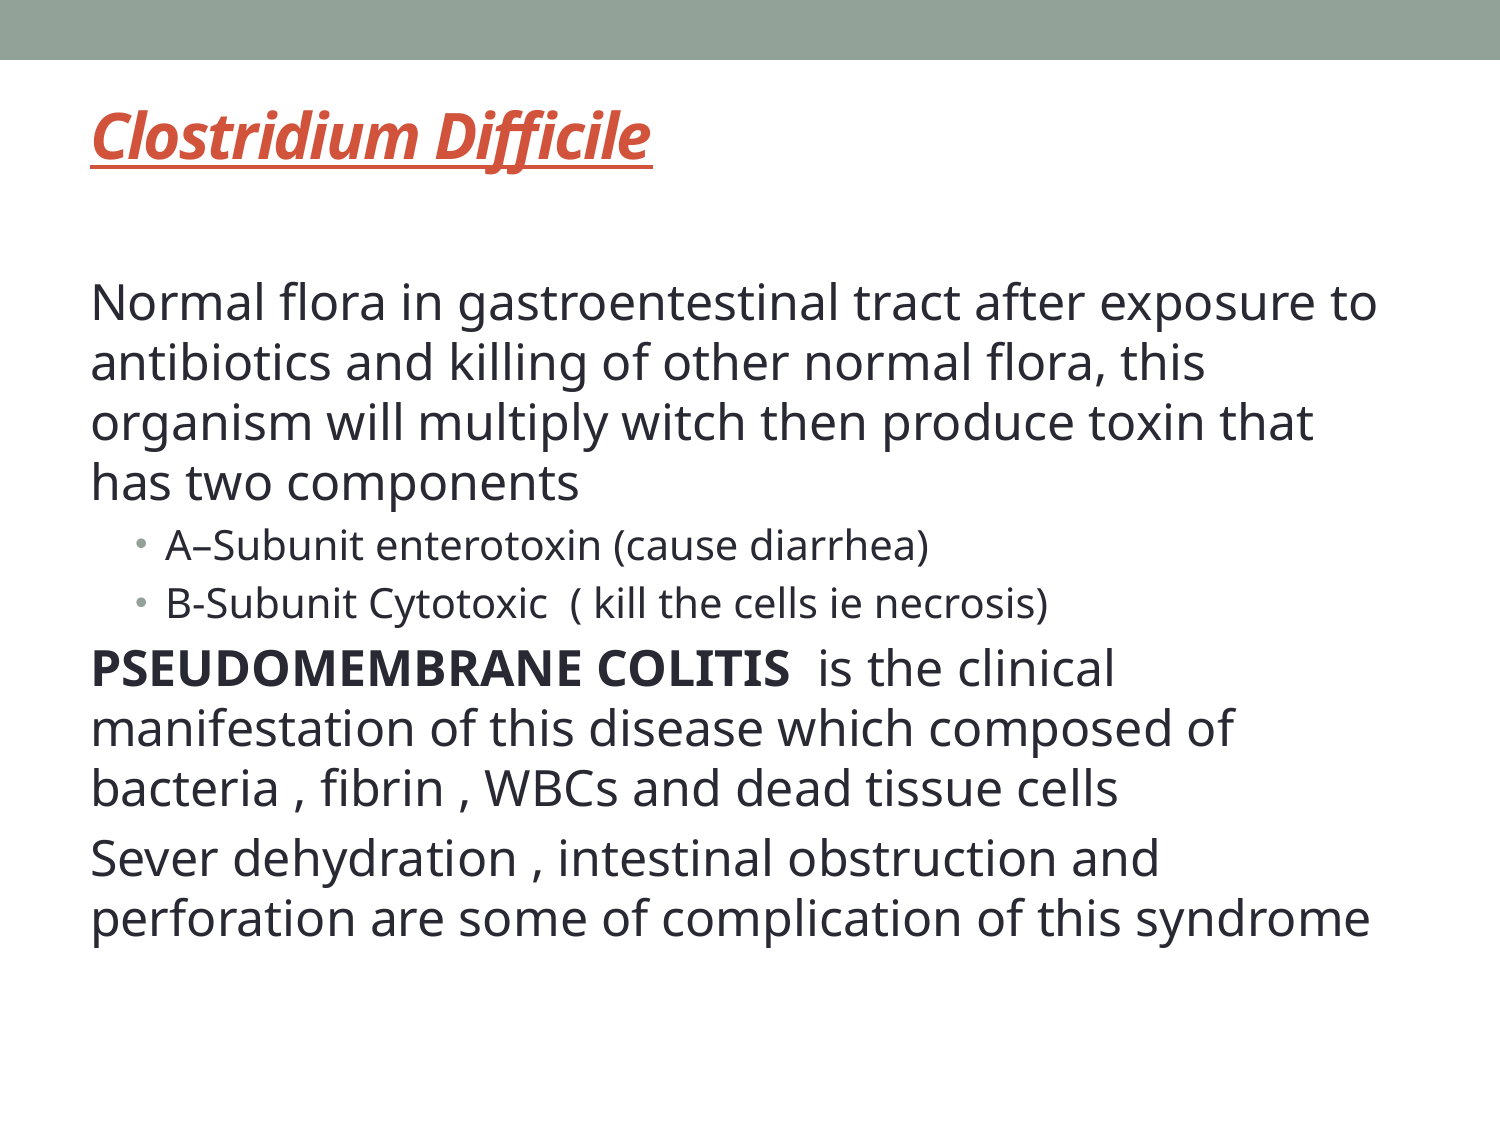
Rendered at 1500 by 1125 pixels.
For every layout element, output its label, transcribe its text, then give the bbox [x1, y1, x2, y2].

list Normal flora in gastroentestinal tract after exposure to antibiotics and killing of other normal flora, this organism will multiply witch then produce toxin that has two components A–Subunit enterotoxin (cause diarrhea) B-Subunit Cytotoxic ( kill the cells ie necrosis) PSEUDOMEMBRANE COLITIS is the clinical manifestation of this disease which composed of bacteria , fibrin , WBCs and dead tissue cells Sever dehydration , intestinal obstruction and perforation are some of complication of this syndrome [75, 262, 1425, 1063]
title Clostridium Difficile [75, 87, 1425, 250]
